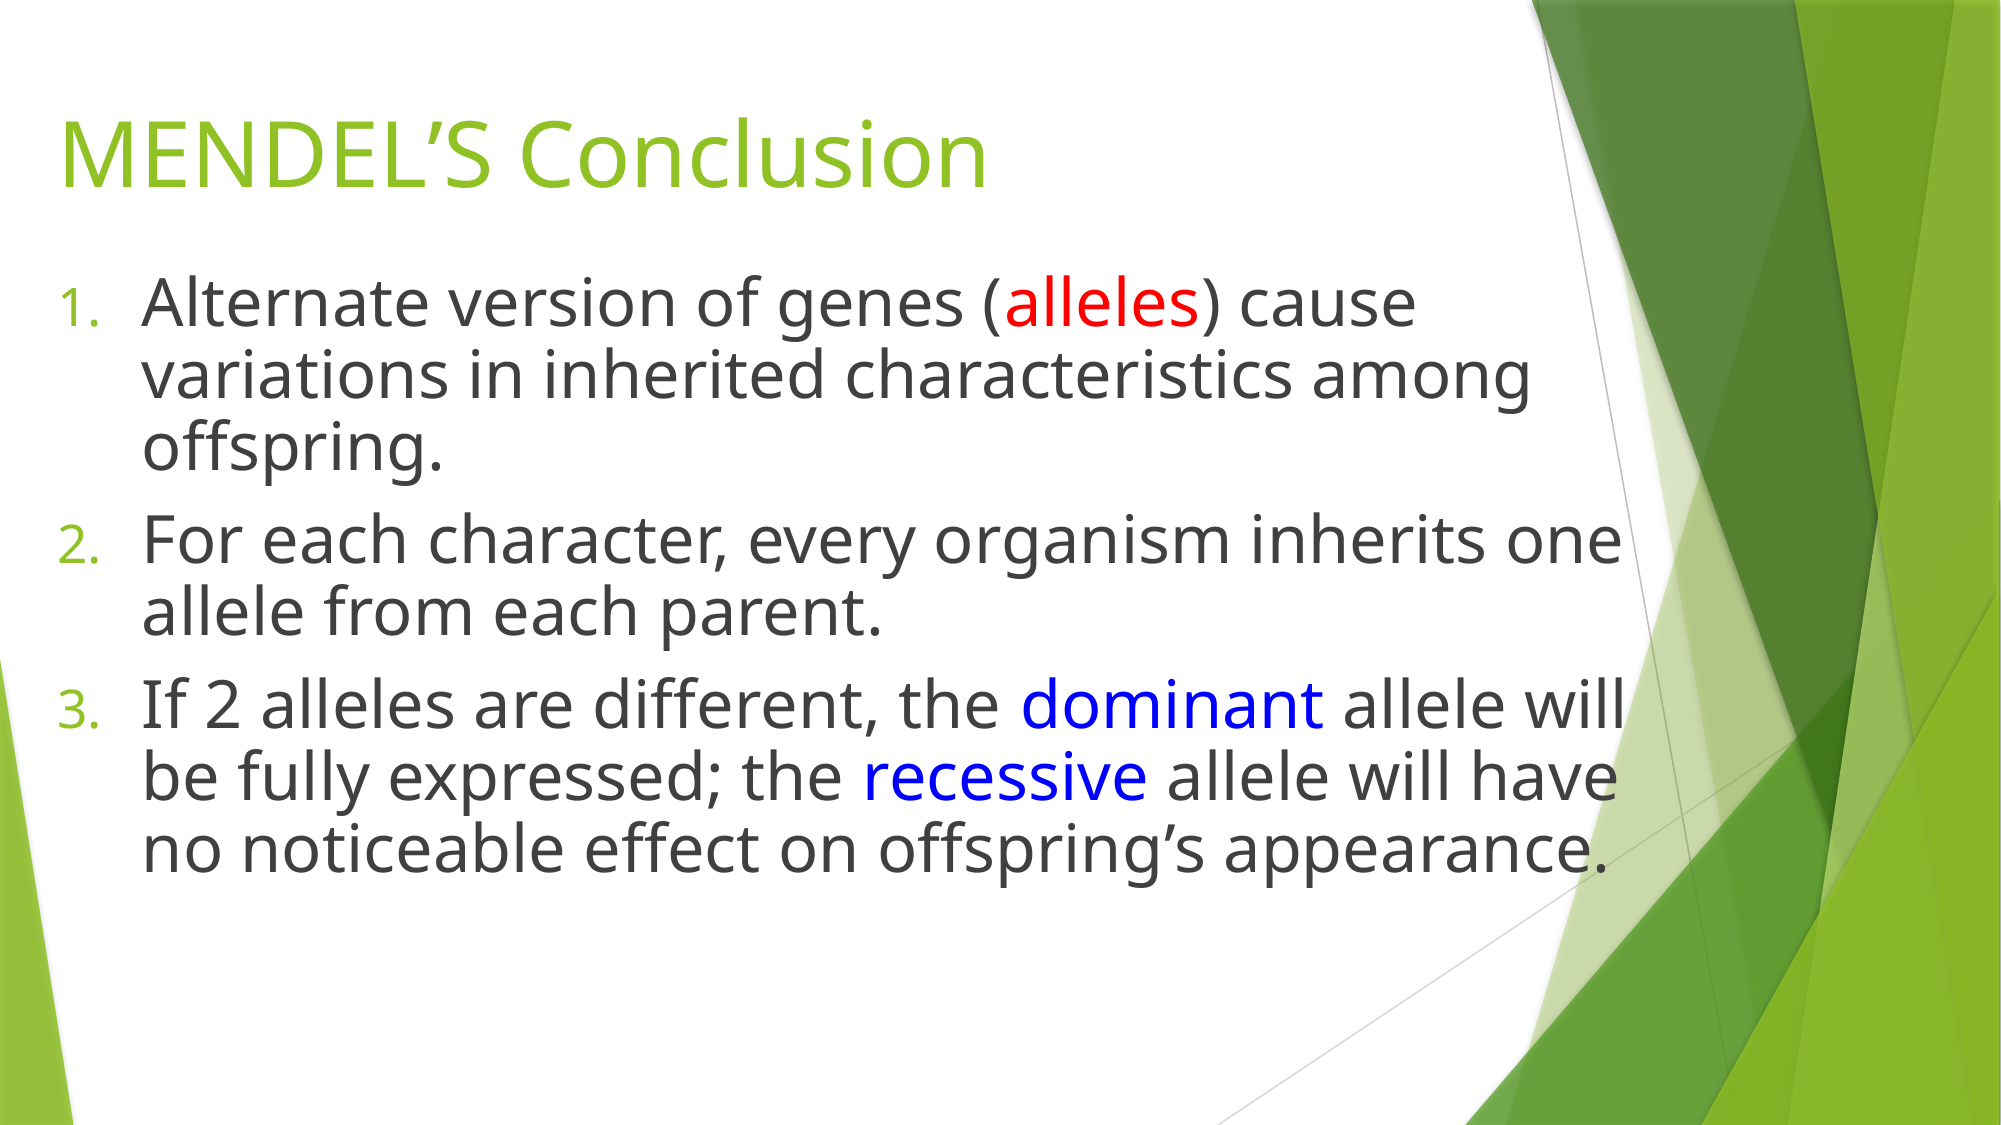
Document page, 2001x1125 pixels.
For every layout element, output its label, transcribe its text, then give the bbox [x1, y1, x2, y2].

list Alternate version of genes (alleles) cause variations in inherited characteristics among offspring. For each character, every organism inherits one allele from each parent. If 2 alleles are different, the dominant allele will be fully expressed; the recessive allele will have no noticeable effect on offspring’s appearance. [42, 261, 1657, 1069]
title MENDEL’S Conclusion [42, 88, 1385, 261]
